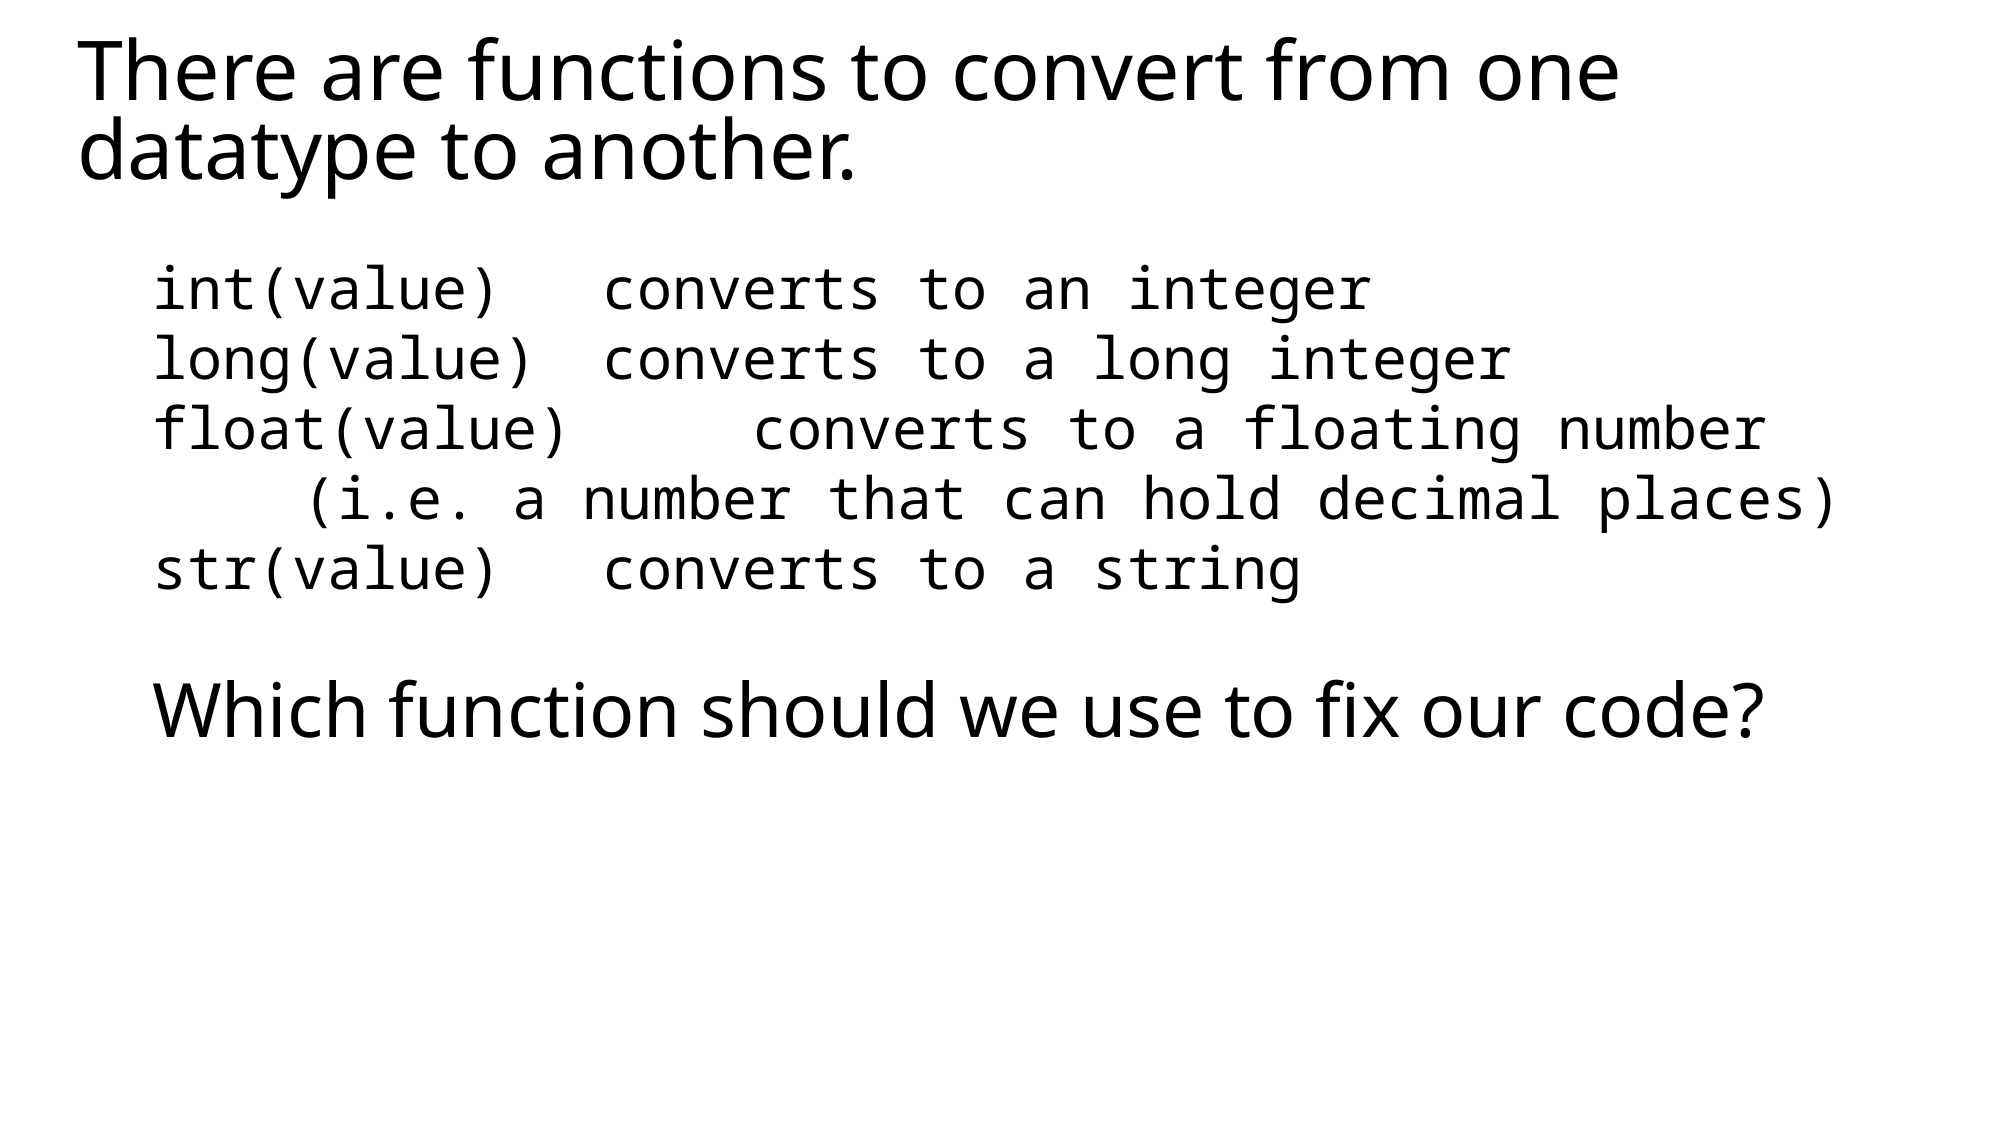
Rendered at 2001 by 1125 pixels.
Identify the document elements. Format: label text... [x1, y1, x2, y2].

text_box Which function should we use to fix our code? [137, 655, 1941, 851]
title There are functions to convert from one datatype to another. [62, 29, 1953, 205]
text_box int(value) converts to an integer long(value) converts to a long integer float(value) converts to a floating number (i.e. a number that can hold decimal places) str(value) converts to a string [137, 243, 1863, 609]
